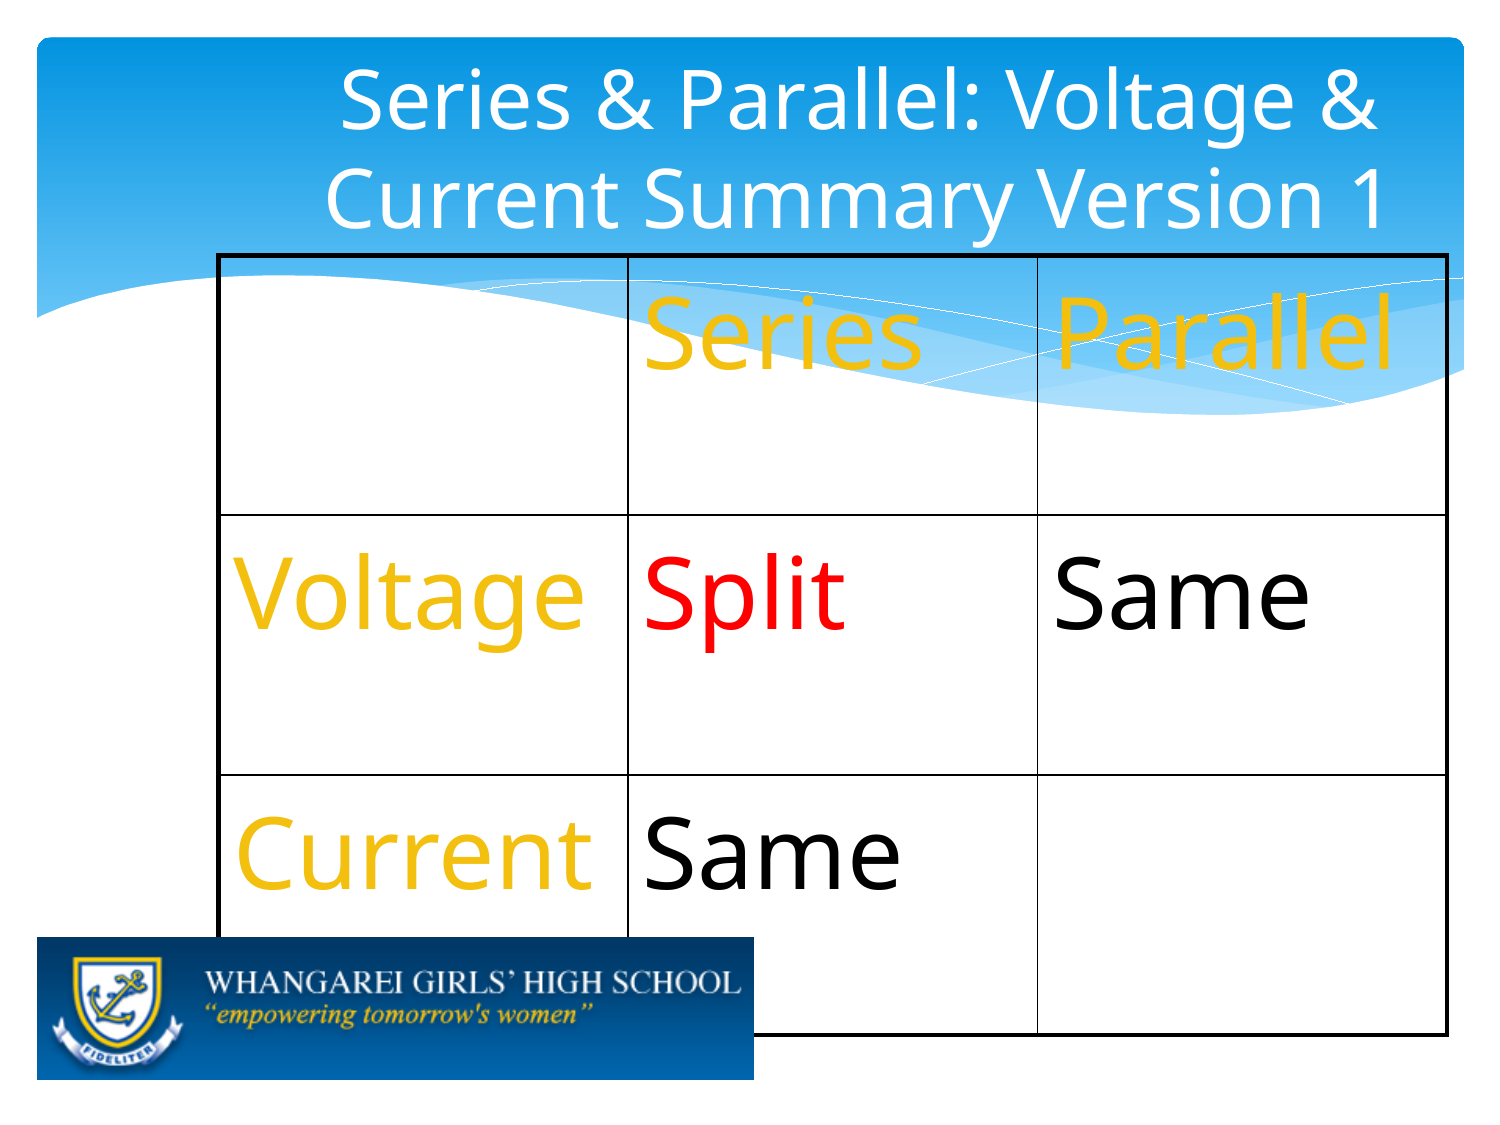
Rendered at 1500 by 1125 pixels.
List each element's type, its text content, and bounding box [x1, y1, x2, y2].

picture [37, 937, 754, 1080]
table_cell Split [629, 516, 1037, 774]
table_header Series [629, 258, 1037, 514]
table_cell Same [1038, 516, 1445, 774]
table_cell Same [629, 776, 1037, 1033]
table_header [221, 258, 627, 514]
table_cell Current [221, 776, 627, 935]
table_cell Voltage [221, 516, 627, 774]
table_cell [1038, 776, 1445, 1033]
title Series & Parallel: Voltage & Current Summary Version 1 [253, 37, 1466, 255]
table_header Parallel [1038, 258, 1445, 514]
